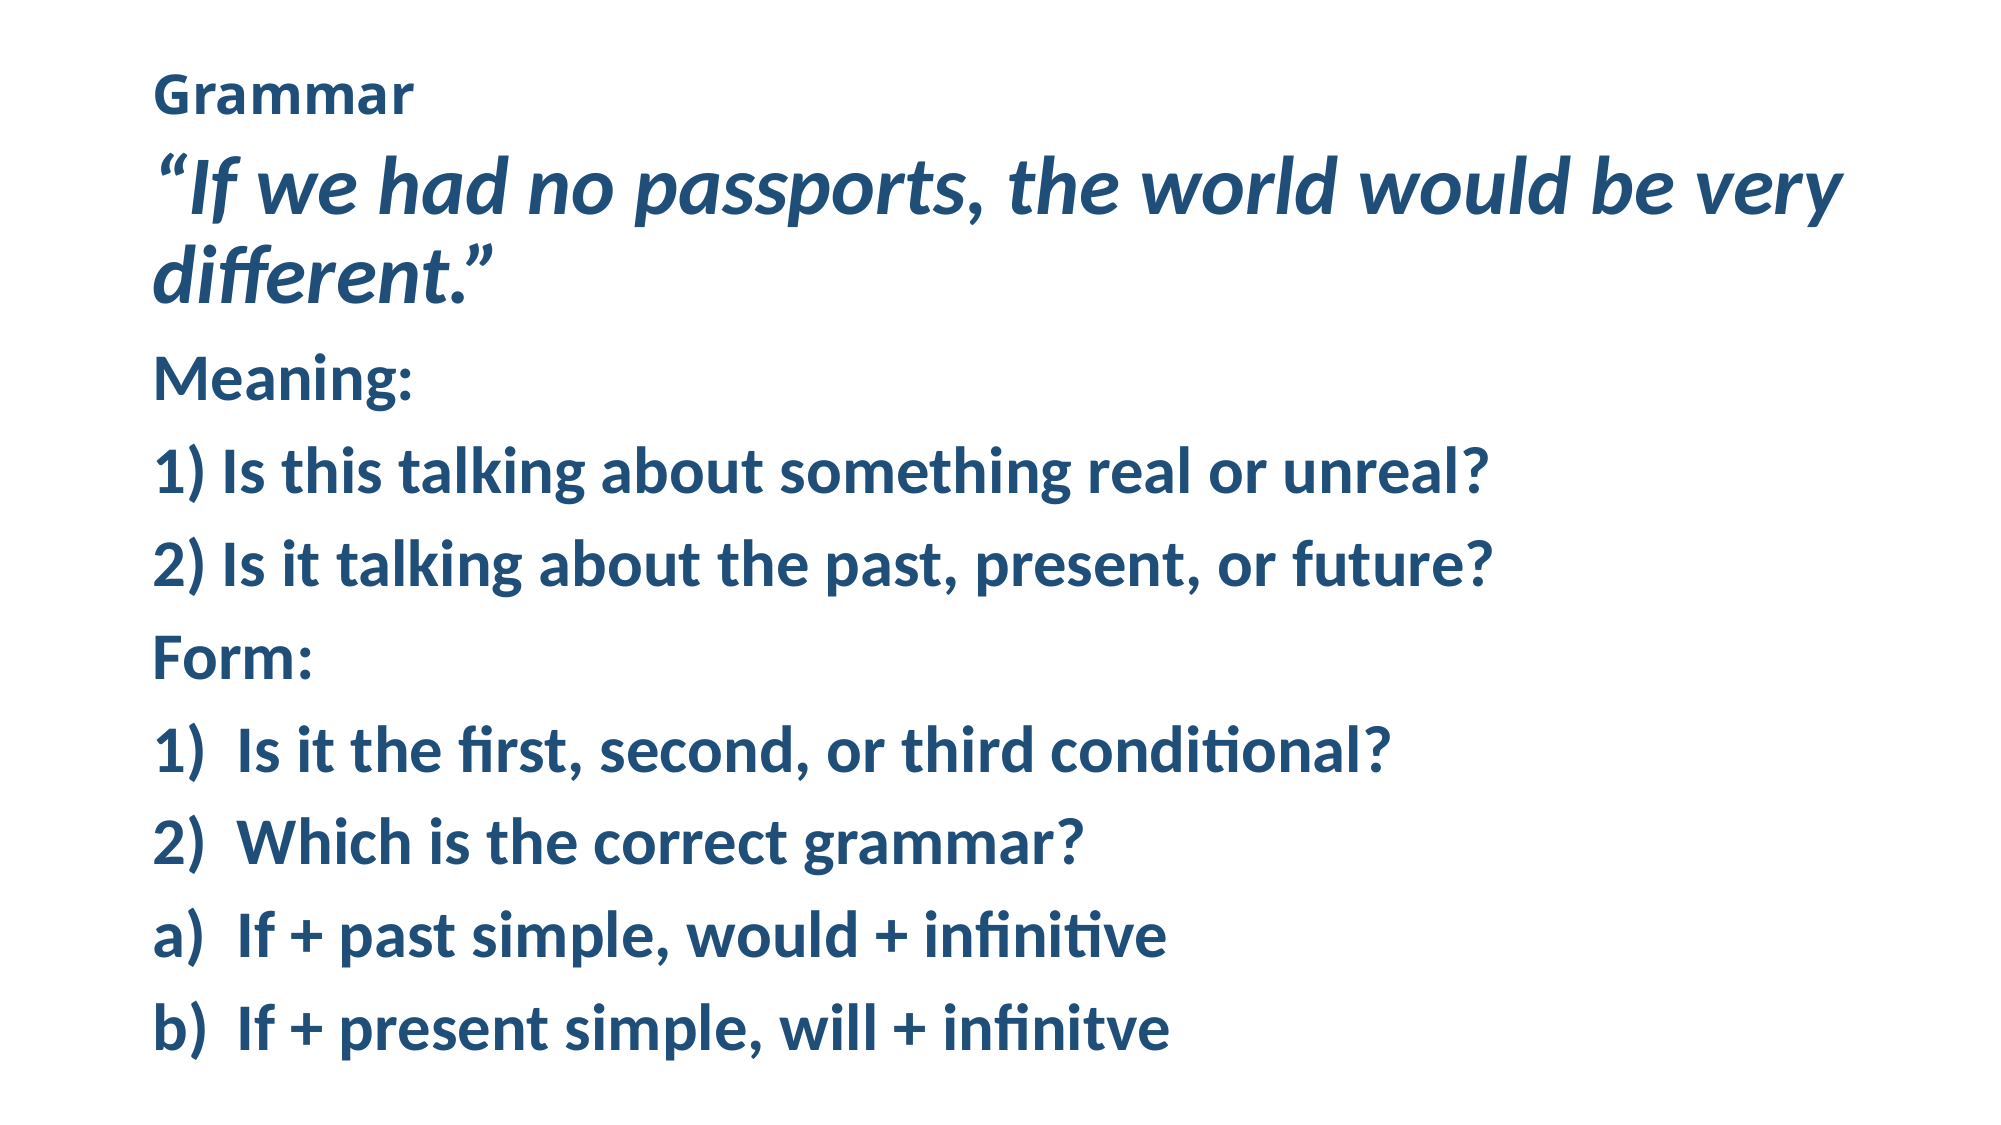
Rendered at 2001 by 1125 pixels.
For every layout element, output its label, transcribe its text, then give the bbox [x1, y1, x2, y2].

title Grammar [137, 59, 1863, 134]
list “If we had no passports, the world would be very different.” Meaning: 1) Is this talking about something real or unreal? 2) Is it talking about the past, present, or future? Form: Is it the first, second, or third conditional? Which is the correct grammar? If + past simple, would + infinitive If + present simple, will + infinitve [137, 134, 1863, 1087]
